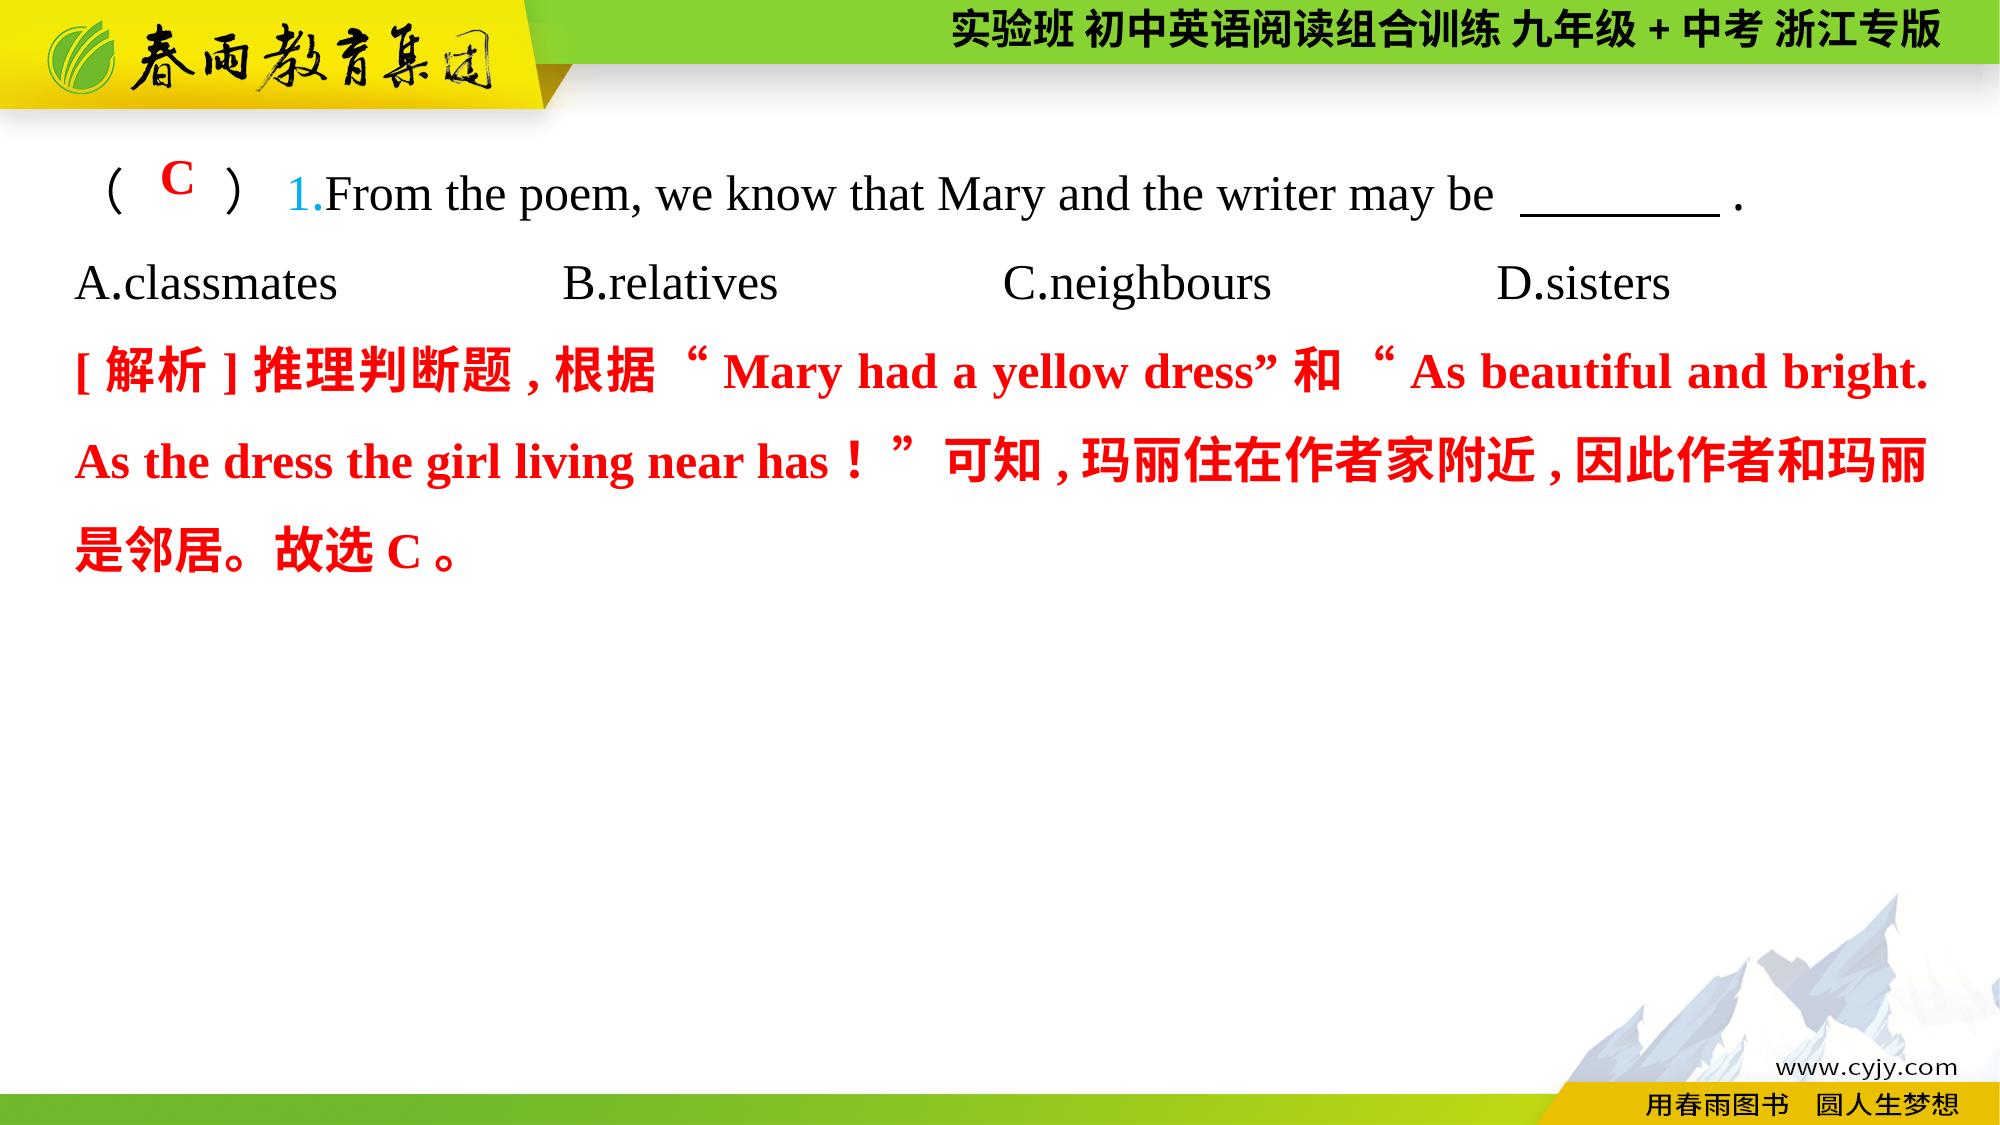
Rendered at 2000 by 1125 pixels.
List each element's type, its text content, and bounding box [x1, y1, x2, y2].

text_box [解析]推理判断题,根据“Mary had a yellow dress”和“As beautiful and bright. As the dress the girl living near has！”可知,玛丽住在作者家附近,因此作者和玛丽是邻居。故选C。 [59, 301, 1944, 586]
text_box C [144, 137, 211, 212]
picture [0, 0, 2000, 1125]
list （ ）1.From the poem, we know that Mary and the writer may be . A.classmates B.relatives C.neighbours D.sisters [59, 122, 1944, 301]
